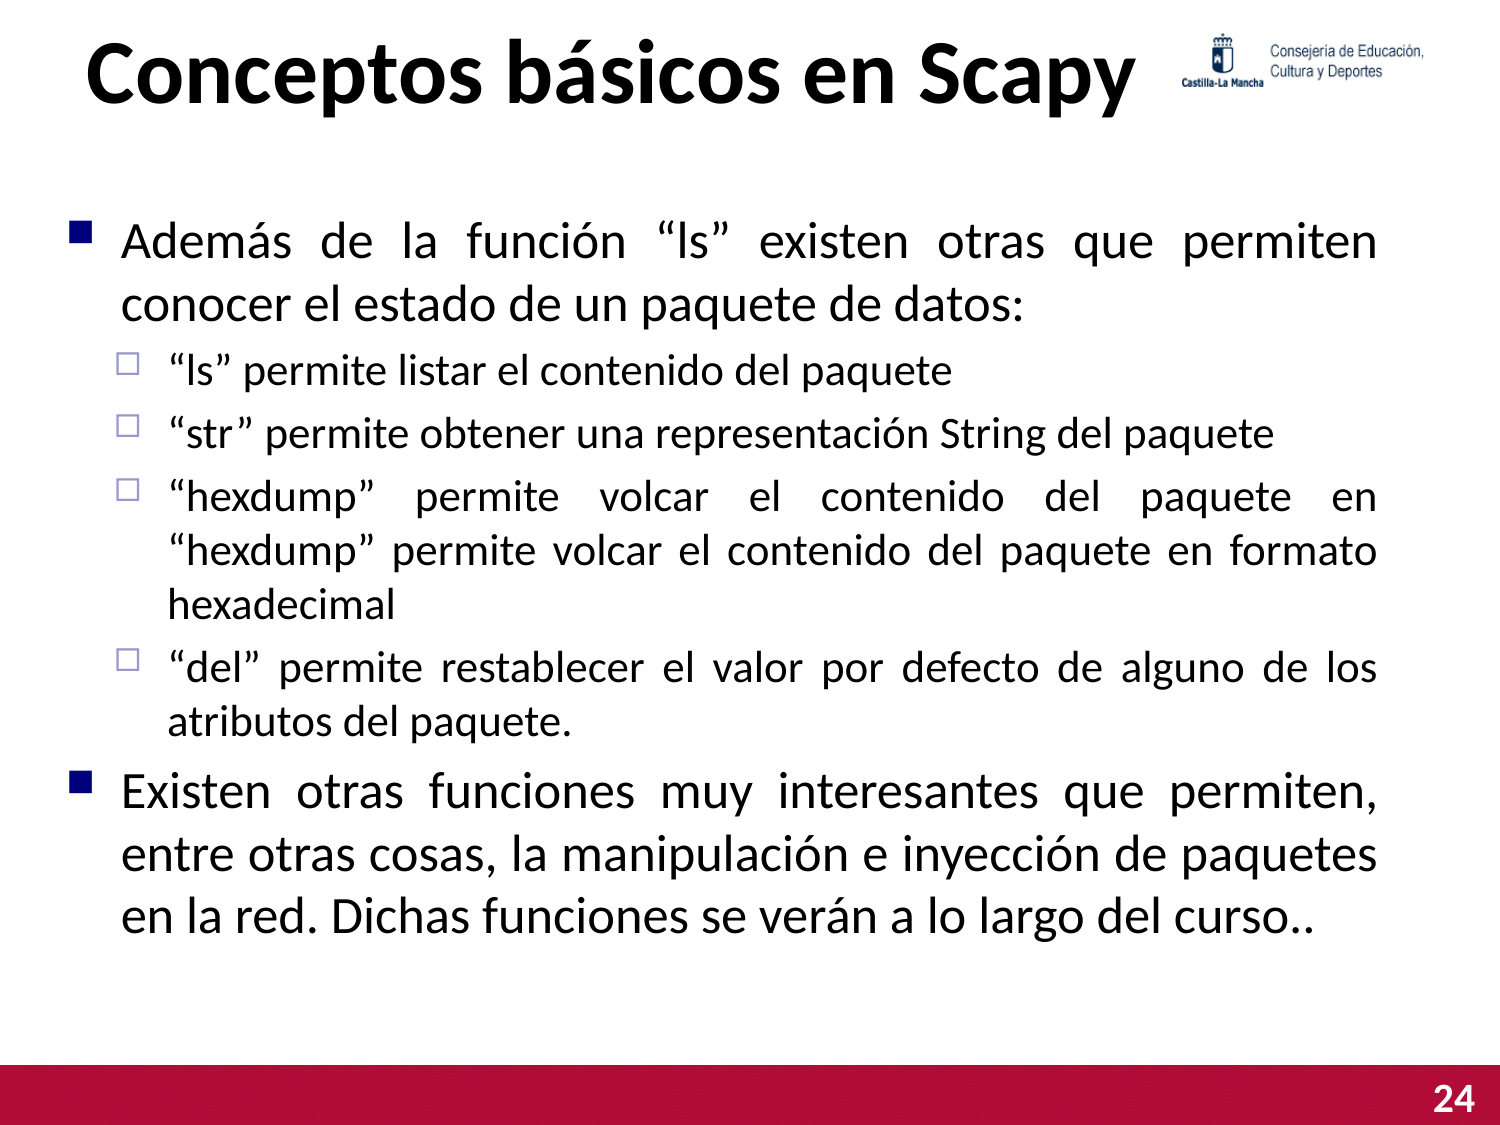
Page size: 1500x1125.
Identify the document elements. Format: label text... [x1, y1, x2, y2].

picture [0, 1065, 1500, 1125]
title Conceptos básicos en Scapy [75, 6, 1425, 197]
list Además de la función “ls” existen otras que permiten conocer el estado de un paquete de datos: “ls” permite listar el contenido del paquete “str” permite obtener una representación String del paquete “hexdump” permite volcar el contenido del paquete en “hexdump” permite volcar el contenido del paquete en formato hexadecimal “del” permite restablecer el valor por defecto de alguno de los atributos del paquete. Existen otras funciones muy interesantes que permiten, entre otras cosas, la manipulación e inyección de paquetes en la red. Dichas funciones se verán a lo largo del curso.. [51, 198, 1395, 1018]
